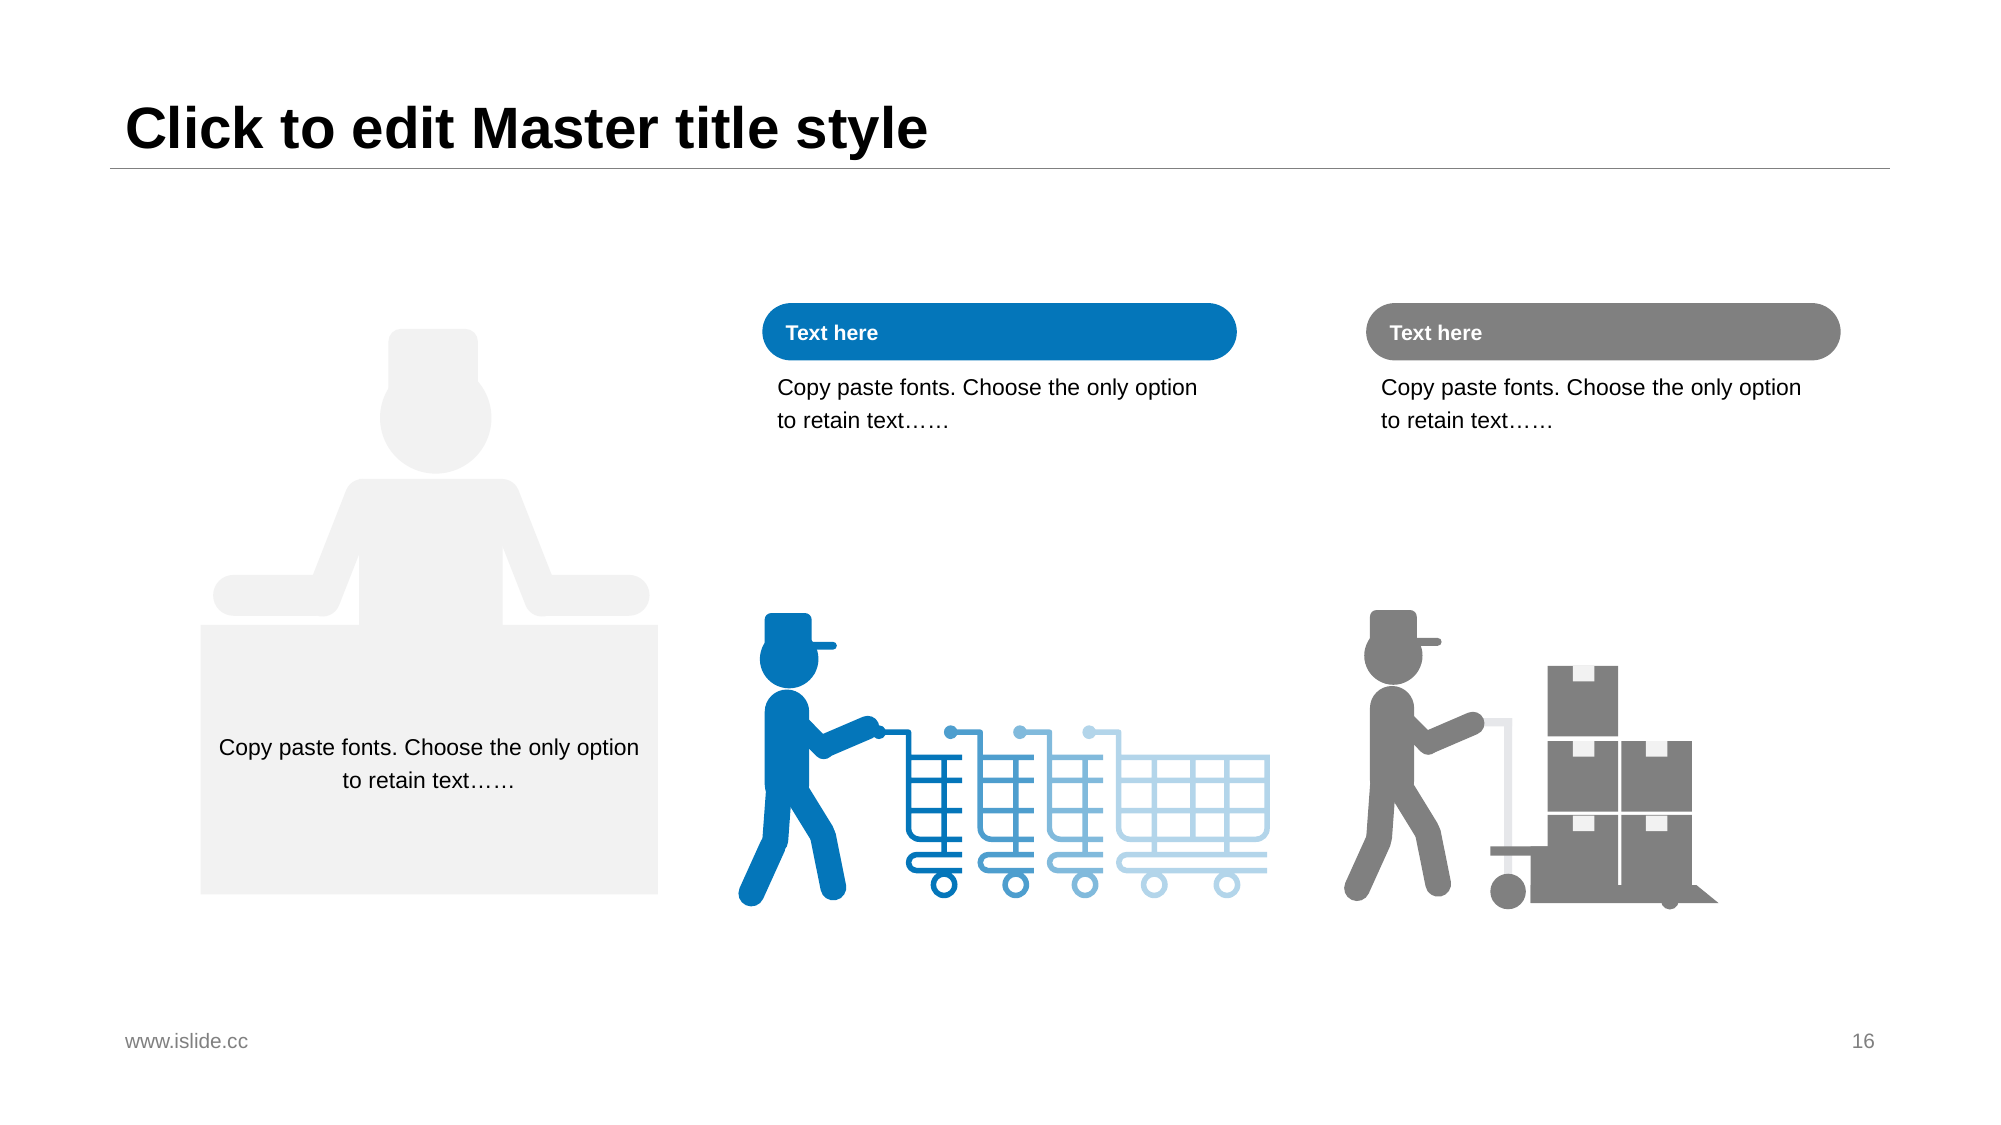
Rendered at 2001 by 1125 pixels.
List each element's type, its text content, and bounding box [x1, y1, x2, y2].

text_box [200, 303, 1841, 910]
footer www.islide.cc [109, 1023, 790, 1058]
title Click to edit Master title style [109, 0, 1890, 169]
slide_number 16 [1412, 1023, 1890, 1058]
